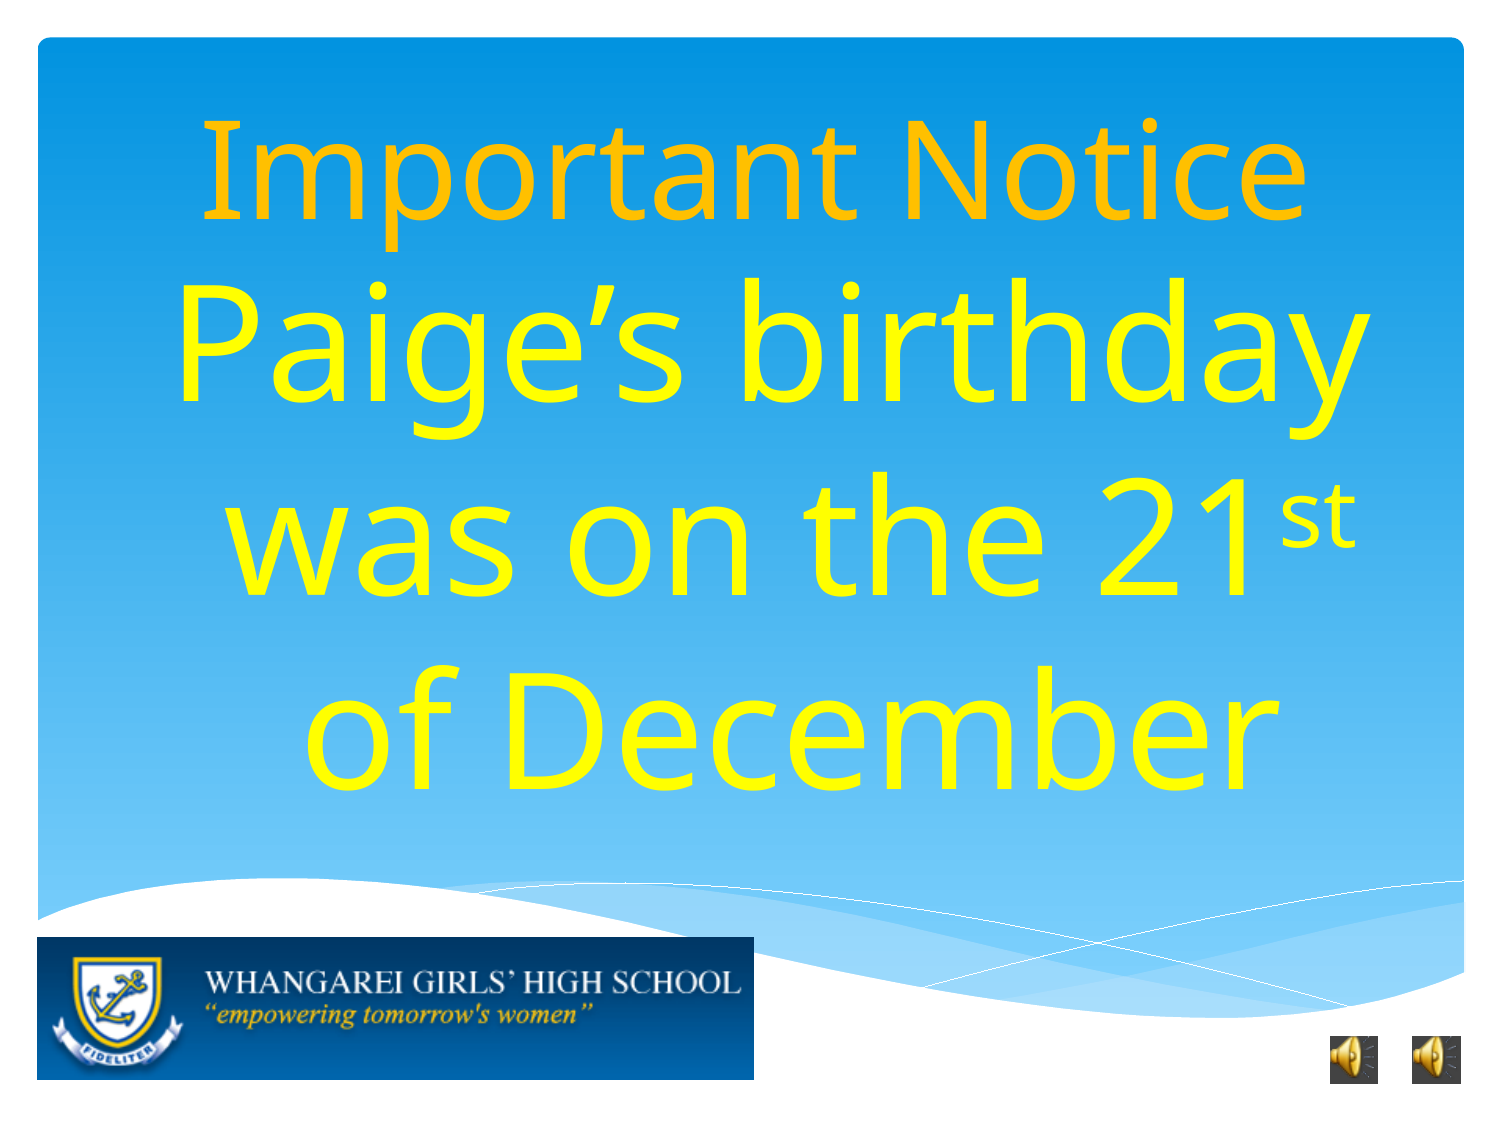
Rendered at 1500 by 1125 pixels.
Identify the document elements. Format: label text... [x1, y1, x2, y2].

picture [37, 937, 754, 1080]
picture [1328, 1034, 1380, 1086]
text_box Important Notice [149, 37, 1362, 255]
picture [1411, 1034, 1462, 1086]
text_box Paige’s birthday was on the 21st of December [149, 231, 1391, 963]
